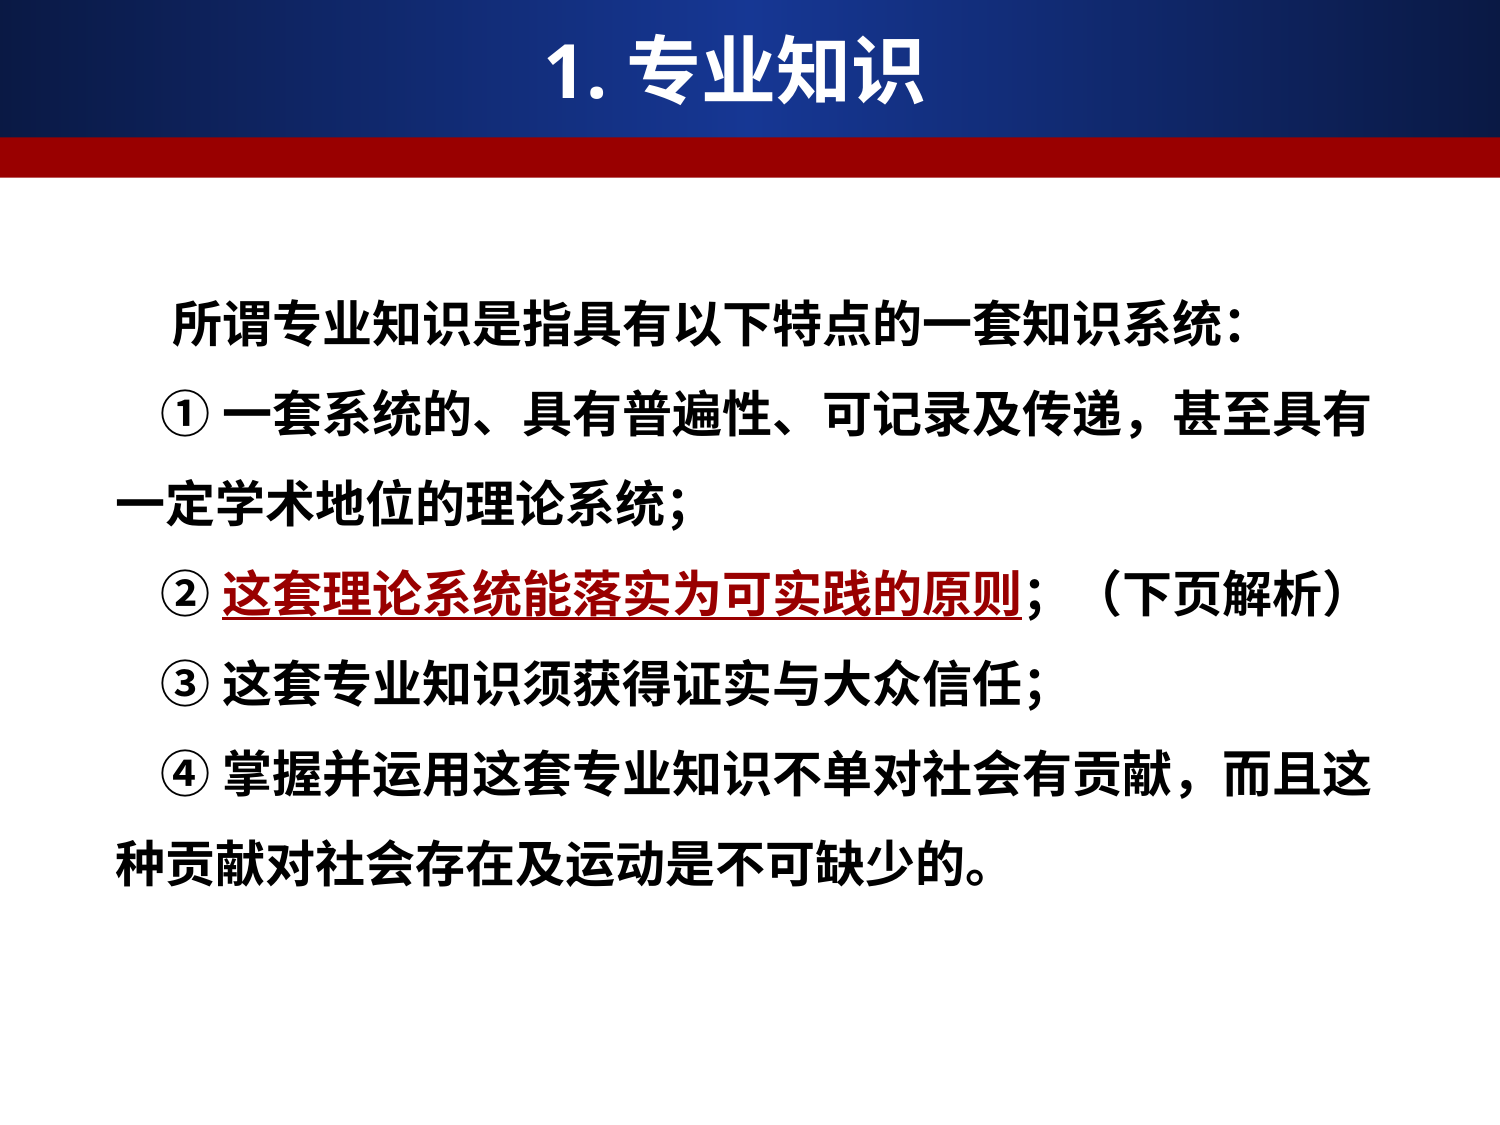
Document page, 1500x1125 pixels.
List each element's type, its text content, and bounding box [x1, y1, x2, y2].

title 1.专业知识 [41, 30, 1429, 106]
list 所谓专业知识是指具有以下特点的一套知识系统： ①一套系统的、具有普遍性、可记录及传递，甚至具有一定学术地位的理论系统； ②这套理论系统能落实为可实践的原则；（下页解析） ③这套专业知识须获得证实与大众信任； ④掌握并运用这套专业知识不单对社会有贡献，而且这种贡献对社会存在及运动是不可缺少的。 [100, 255, 1388, 953]
